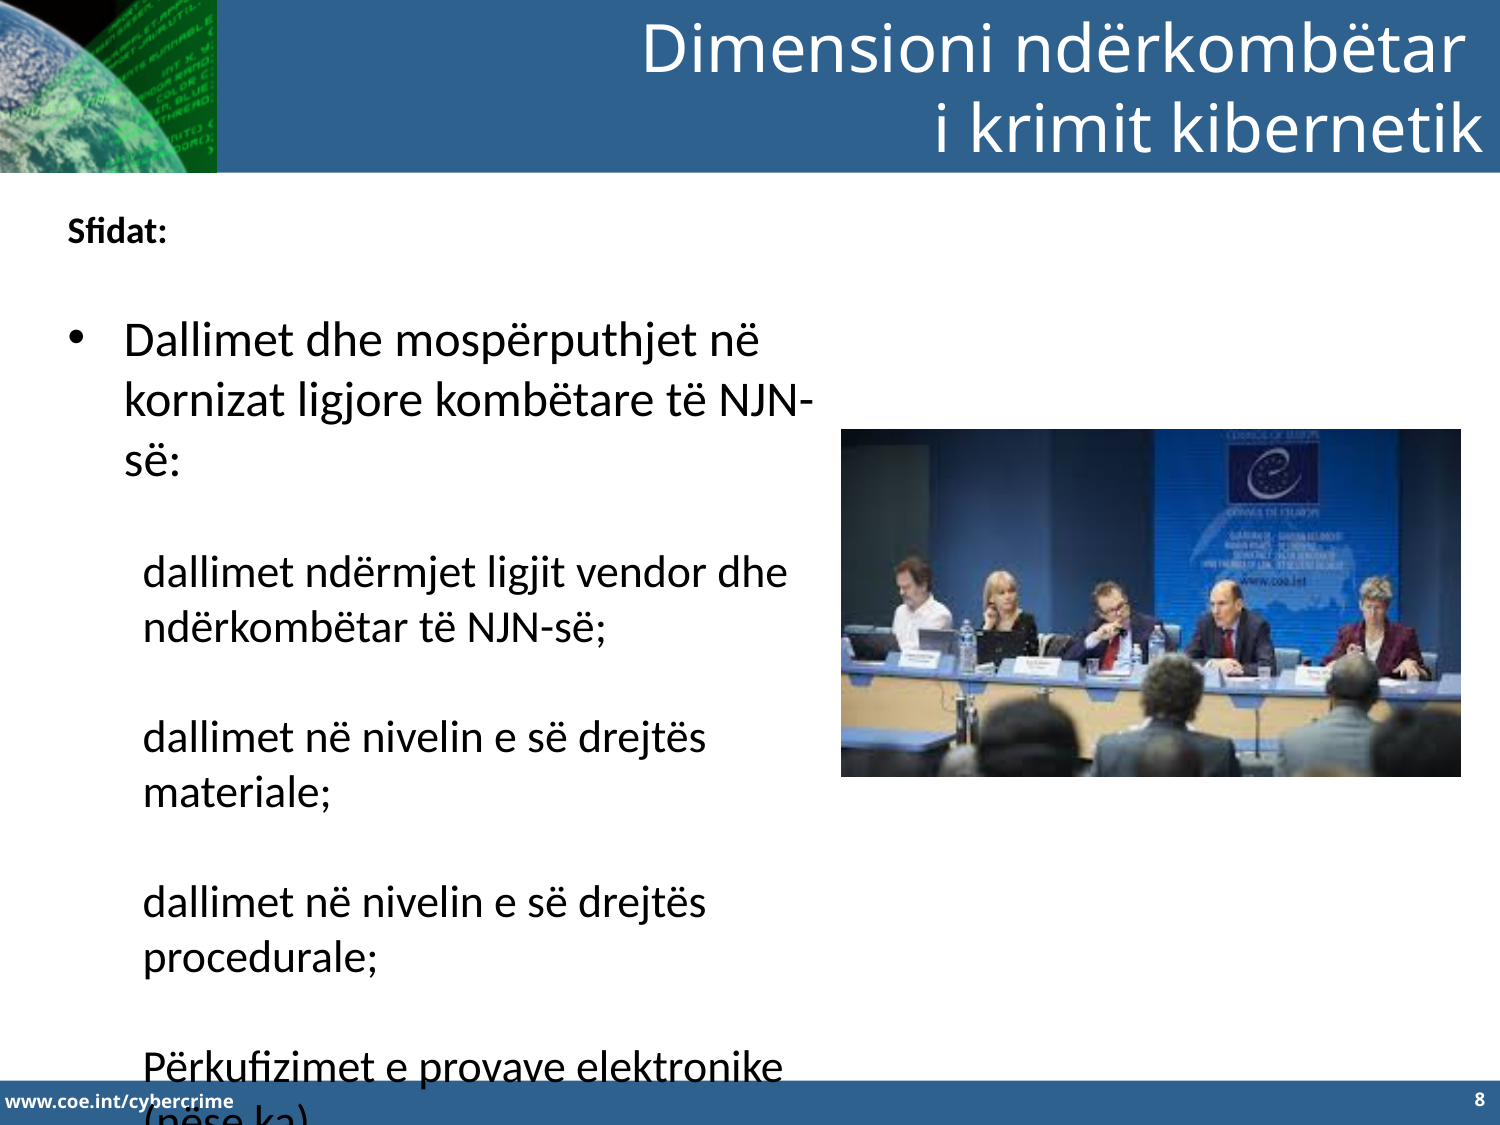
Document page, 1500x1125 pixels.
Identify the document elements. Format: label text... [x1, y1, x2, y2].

picture [841, 429, 1461, 777]
picture [0, 1, 217, 173]
text_box Sfidat: Dallimet dhe mospërputhjet në kornizat ligjore kombëtare të NJN-së: dallimet ndërmjet ligjit vendor dhe ndërkombëtar të NJN-së; dallimet në nivelin e së drejtës materiale; dallimet në nivelin e së drejtës procedurale; Përkufizimet e provave elektronike (nëse ka). [52, 199, 842, 1125]
slide_number 8 [1149, 1079, 1500, 1125]
text_box Dimensioni ndërkombëtar i krimit kibernetik [329, 9, 1500, 162]
